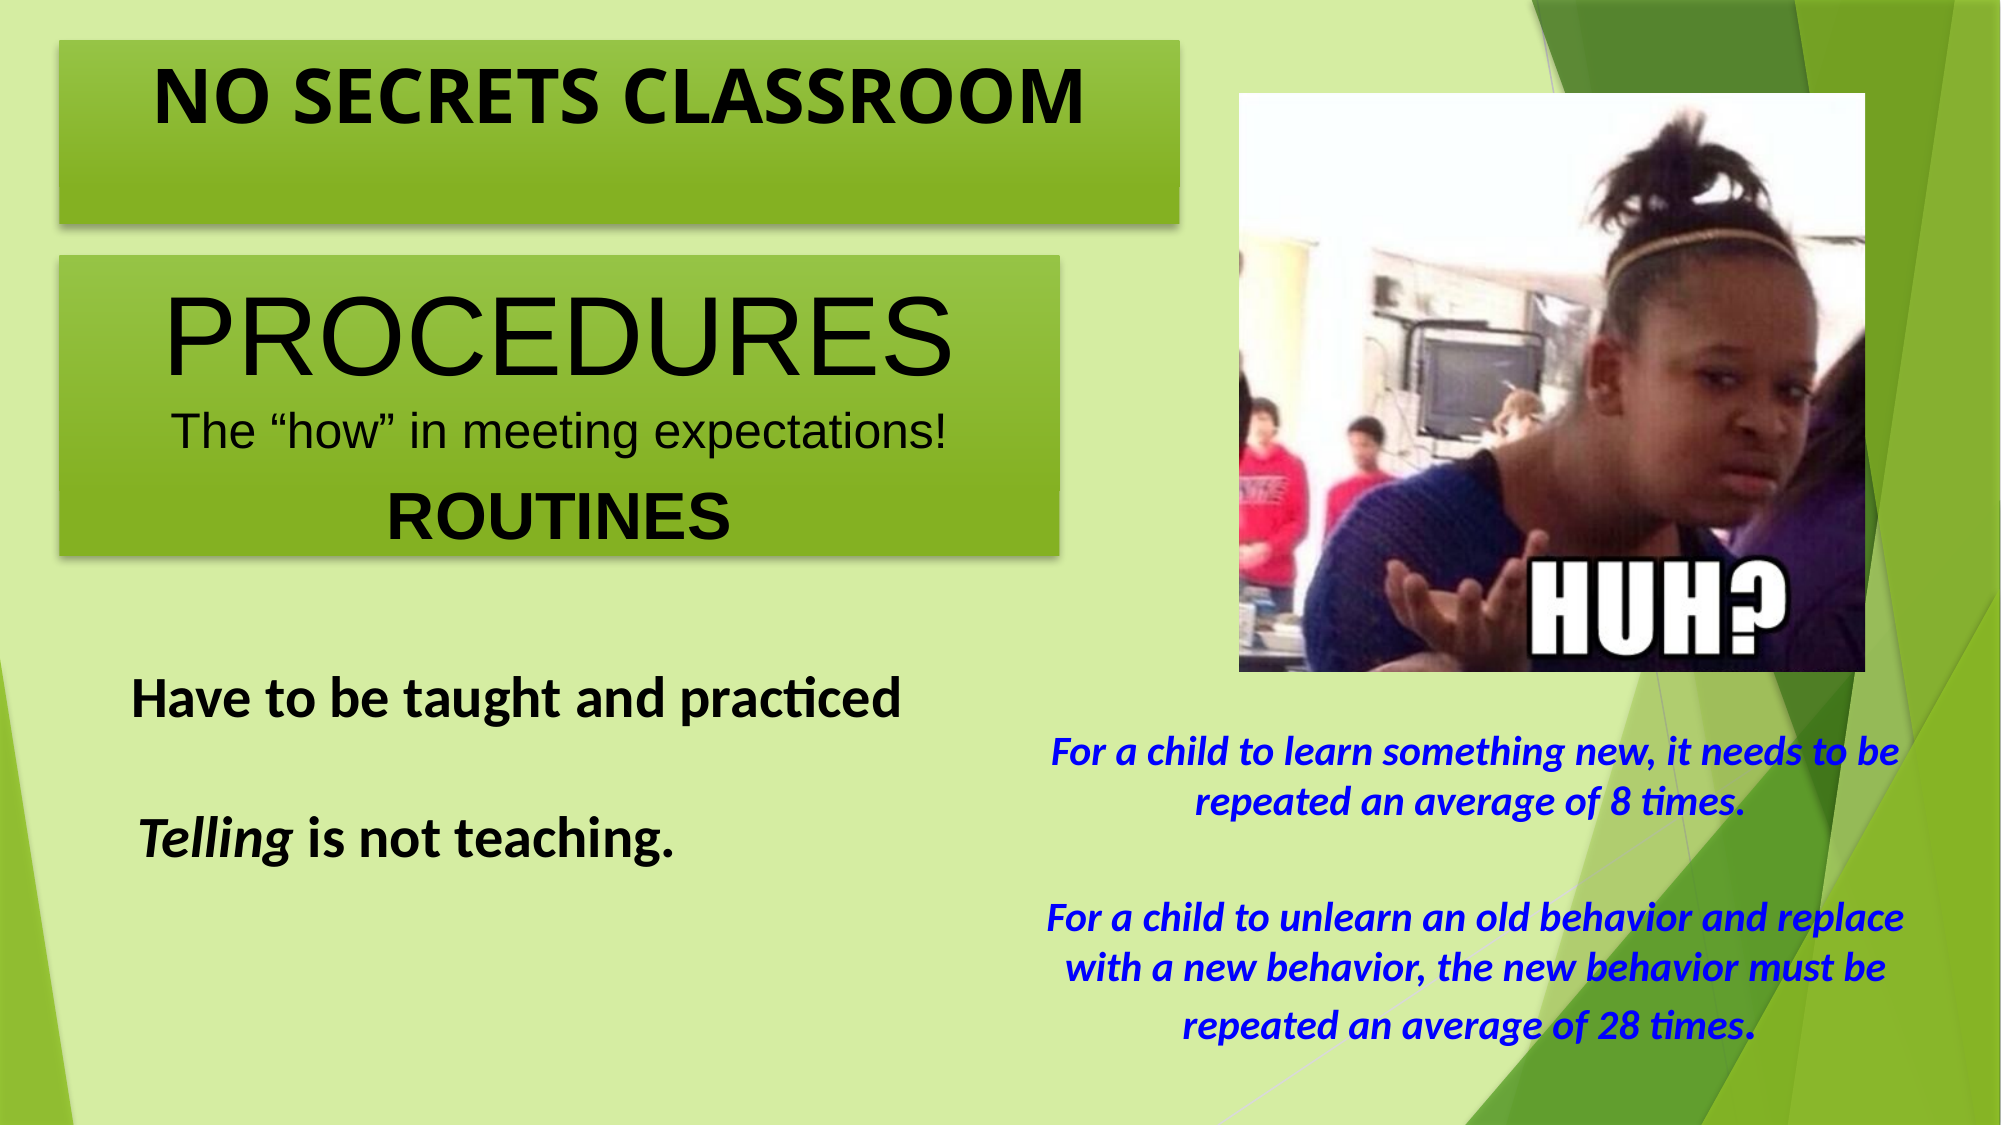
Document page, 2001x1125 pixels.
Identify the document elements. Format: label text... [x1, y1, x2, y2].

text_box Have to be taught and practiced Telling is not teaching. [116, 652, 921, 967]
title NO SECRETS CLASSROOM [59, 40, 1180, 224]
text_box ROUTINES [248, 465, 871, 650]
picture [1238, 92, 1866, 672]
text_box For a child to learn something new, it needs to be repeated an average of 8 times. For a child to unlearn an old behavior and replace with a new behavior, the new behavior must be repeated an average of 28 times. [1003, 671, 1949, 1125]
text_box PROCEDURES The “how” in meeting expectations! [59, 255, 1060, 556]
